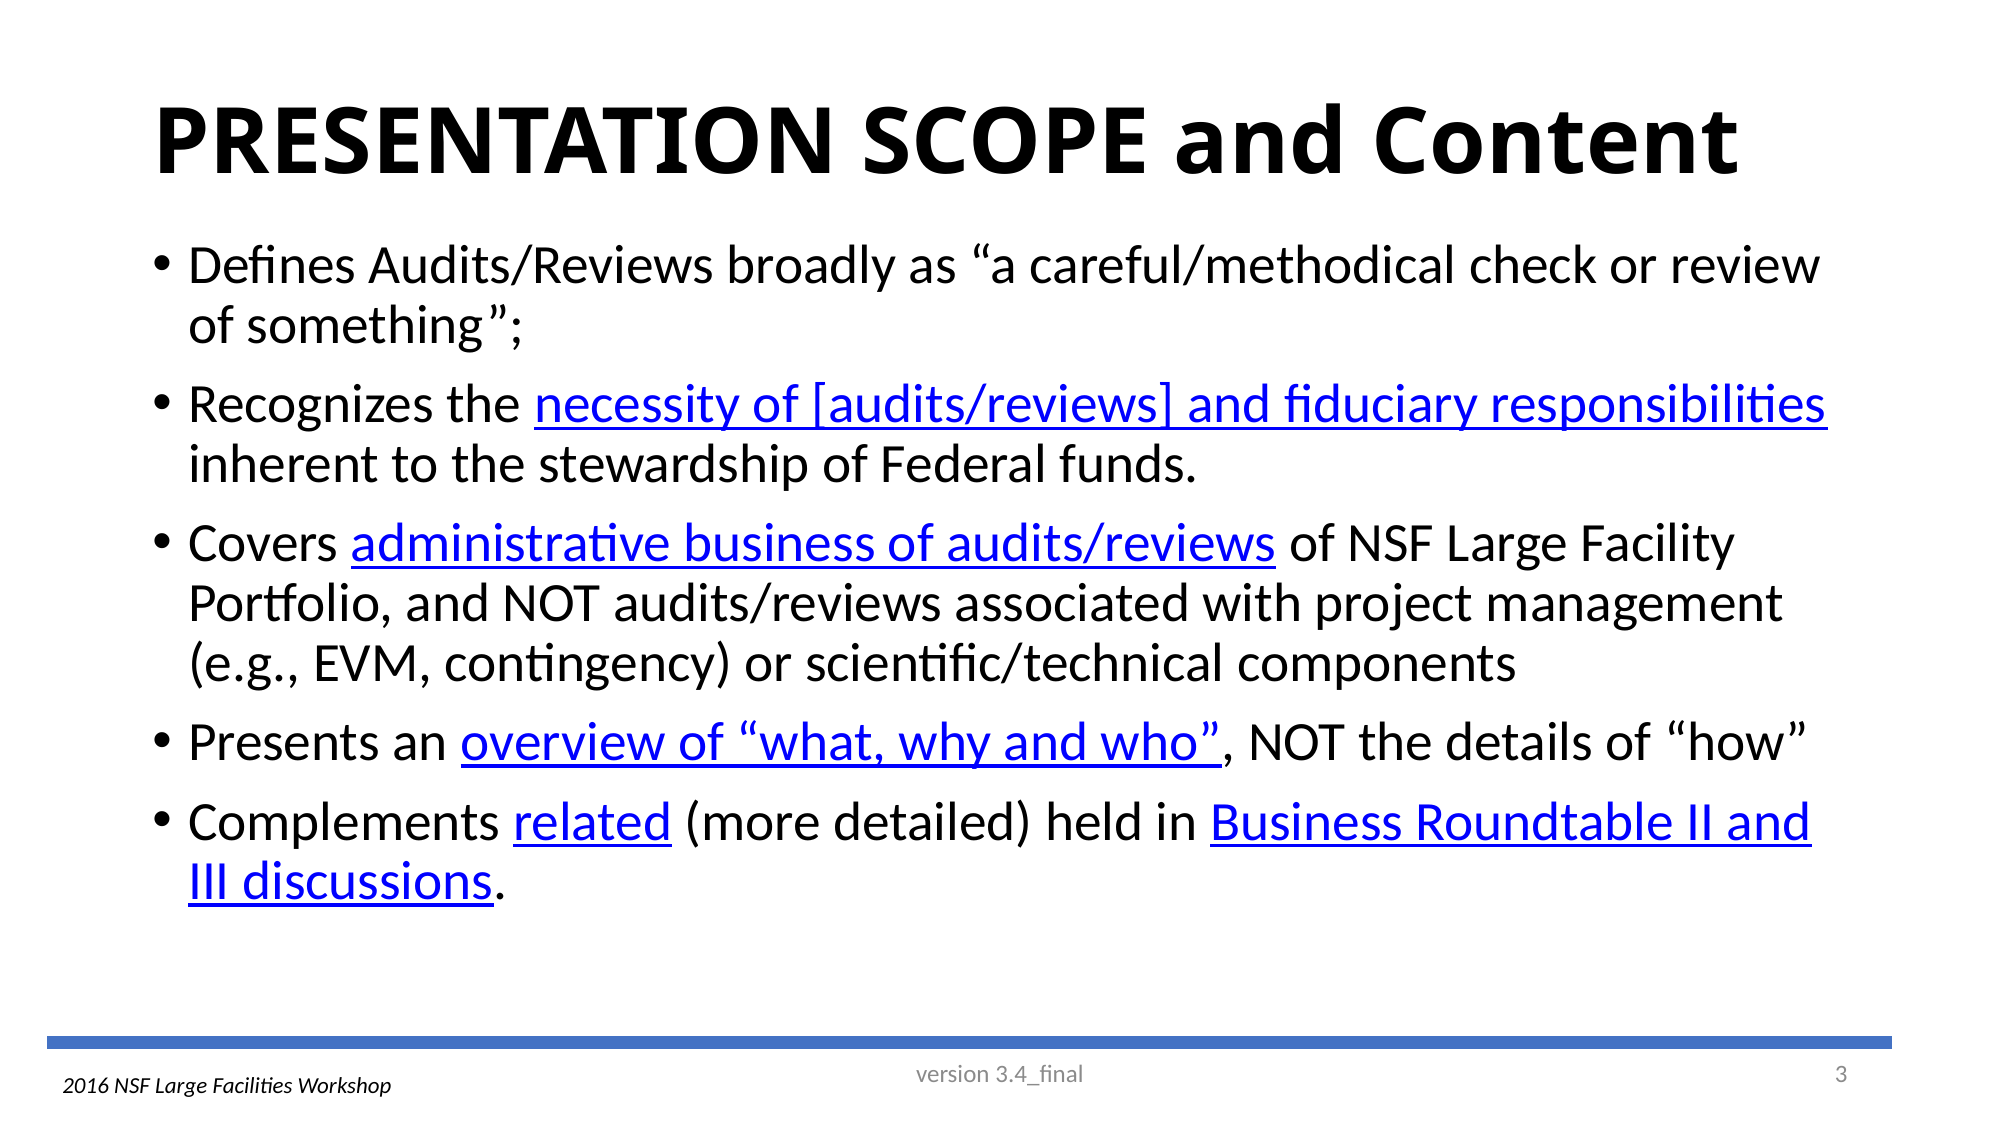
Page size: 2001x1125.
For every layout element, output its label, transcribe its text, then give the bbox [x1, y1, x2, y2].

list Defines Audits/Reviews broadly as “a careful/methodical check or review of something”; Recognizes the necessity of [audits/reviews] and fiduciary responsibilities inherent to the stewardship of Federal funds. Covers administrative business of audits/reviews of NSF Large Facility Portfolio, and NOT audits/reviews associated with project management (e.g., EVM, contingency) or scientific/technical components Presents an overview of “what, why and who”, NOT the details of “how” Complements related (more detailed) held in Business Roundtable II and III discussions. [137, 228, 1879, 1014]
slide_number 3 [1412, 1049, 1863, 1103]
footer version 3.4_final [662, 1043, 1338, 1103]
text_box 2016 NSF Large Facilities Workshop [47, 1062, 498, 1105]
title PRESENTATION SCOPE and Content [137, 59, 1879, 228]
